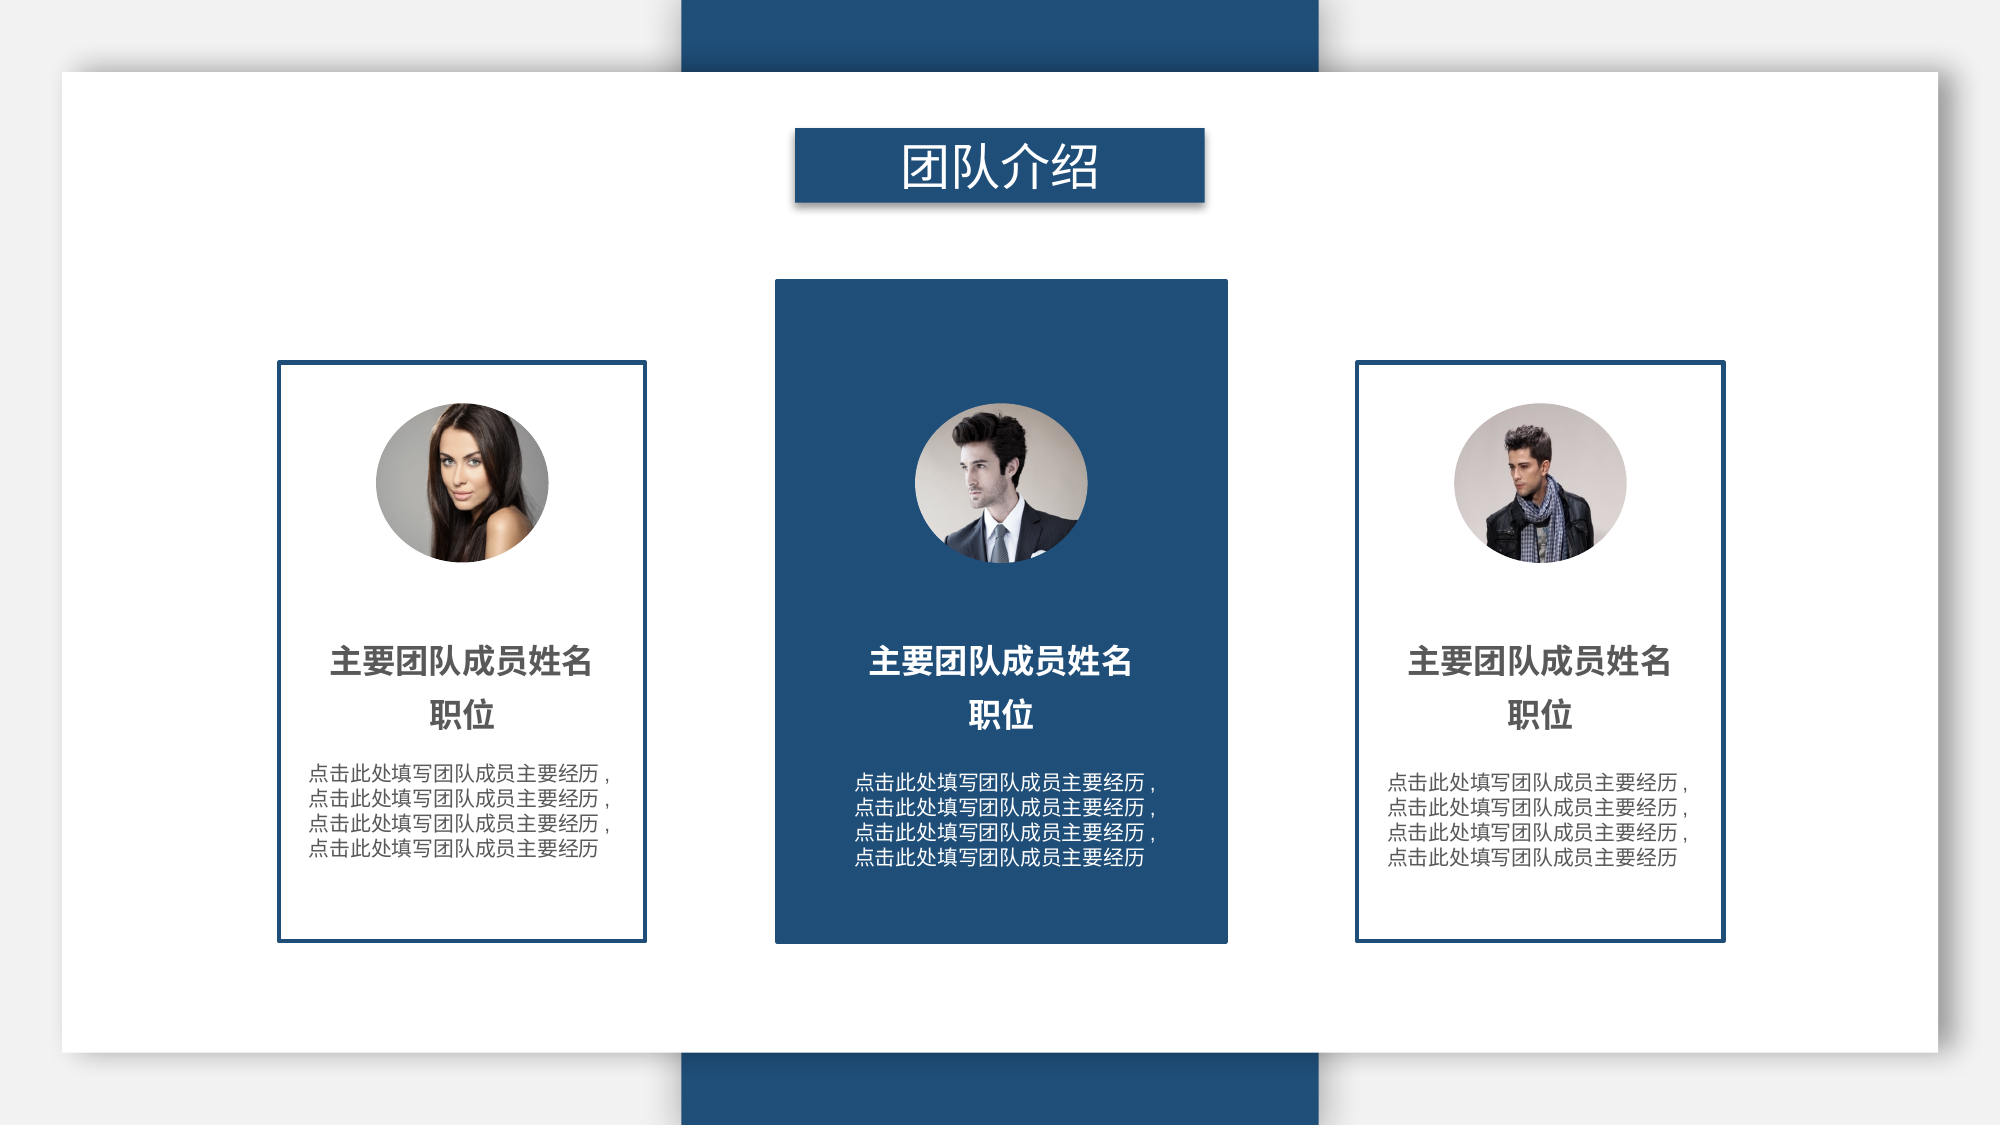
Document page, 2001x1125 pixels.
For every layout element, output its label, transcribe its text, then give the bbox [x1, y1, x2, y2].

picture [1454, 403, 1627, 563]
text_box 主要团队成员姓名 [808, 633, 1195, 688]
text_box 职位 [1409, 687, 1672, 742]
text_box 点击此处填写团队成员主要经历,点击此处填写团队成员主要经历,点击此处填写团队成员主要经历,点击此处填写团队成员主要经历 [1372, 762, 1709, 877]
text_box [1357, 688, 1724, 942]
text_box 团队介绍 [795, 128, 1205, 203]
text_box 职位 [870, 687, 1133, 742]
text_box 主要团队成员姓名 [269, 633, 656, 688]
text_box [279, 688, 646, 942]
picture [375, 403, 549, 563]
text_box [279, 362, 646, 633]
text_box [777, 281, 1226, 942]
text_box 点击此处填写团队成员主要经历,点击此处填写团队成员主要经历,点击此处填写团队成员主要经历,点击此处填写团队成员主要经历 [839, 762, 1164, 877]
text_box 点击此处填写团队成员主要经历,点击此处填写团队成员主要经历,点击此处填写团队成员主要经历,点击此处填写团队成员主要经历 [294, 752, 631, 868]
text_box 主要团队成员姓名 [1347, 633, 1734, 688]
text_box [1357, 362, 1724, 633]
picture [915, 403, 1088, 563]
text_box 职位 [331, 687, 594, 742]
